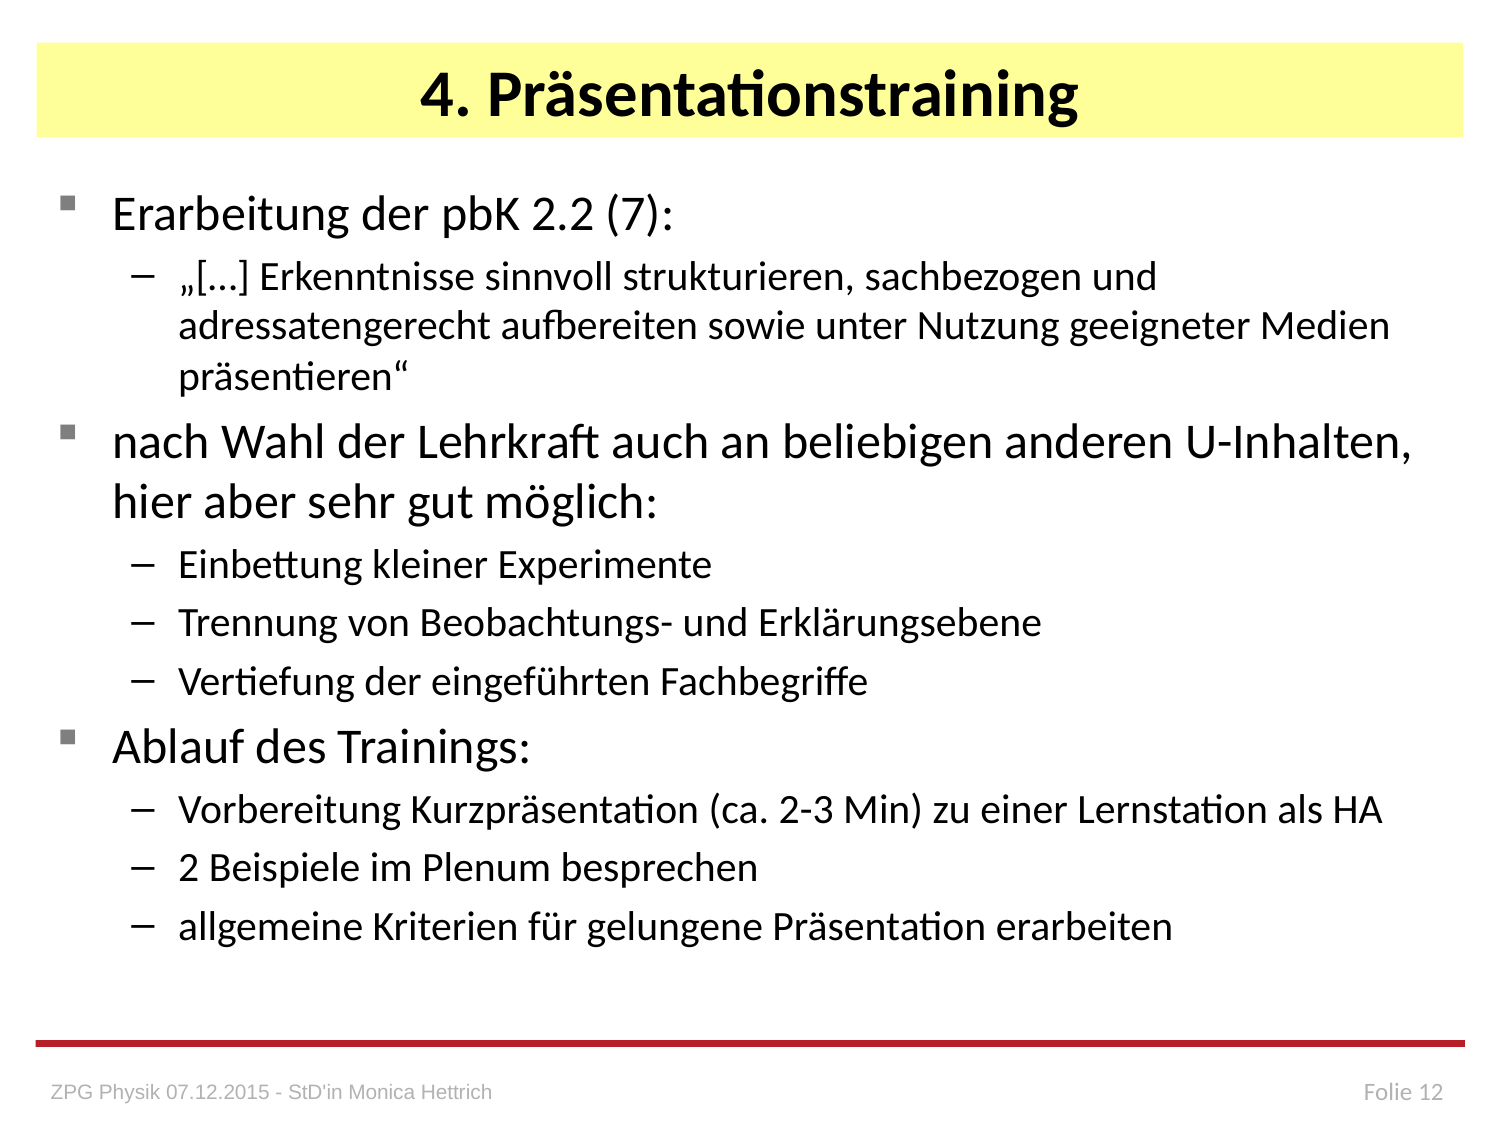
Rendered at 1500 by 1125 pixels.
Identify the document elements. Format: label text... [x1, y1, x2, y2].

title 4. Präsentationstraining [41, 42, 1459, 149]
footer ZPG Physik 07.12.2015 - StD'in Monica Hettrich [35, 1061, 768, 1122]
slide_number Folie 12 [1108, 1060, 1459, 1121]
list Erarbeitung der pbK 2.2 (7): „[…] Erkenntnisse sinnvoll strukturieren, sachbezogen und adressatengerecht aufbereiten sowie unter Nutzung geeigneter Medien präsentieren“ nach Wahl der Lehrkraft auch an beliebigen anderen U-Inhalten, hier aber sehr gut möglich: Einbettung kleiner Experimente Trennung von Beobachtungs- und Erklärungsebene Vertiefung der eingeführten Fachbegriffe Ablauf des Trainings: Vorbereitung Kurzpräsentation (ca. 2-3 Min) zu einer Lernstation als HA 2 Beispiele im Plenum besprechen allgemeine Kriterien für gelungene Präsentation erarbeiten [41, 172, 1459, 1024]
